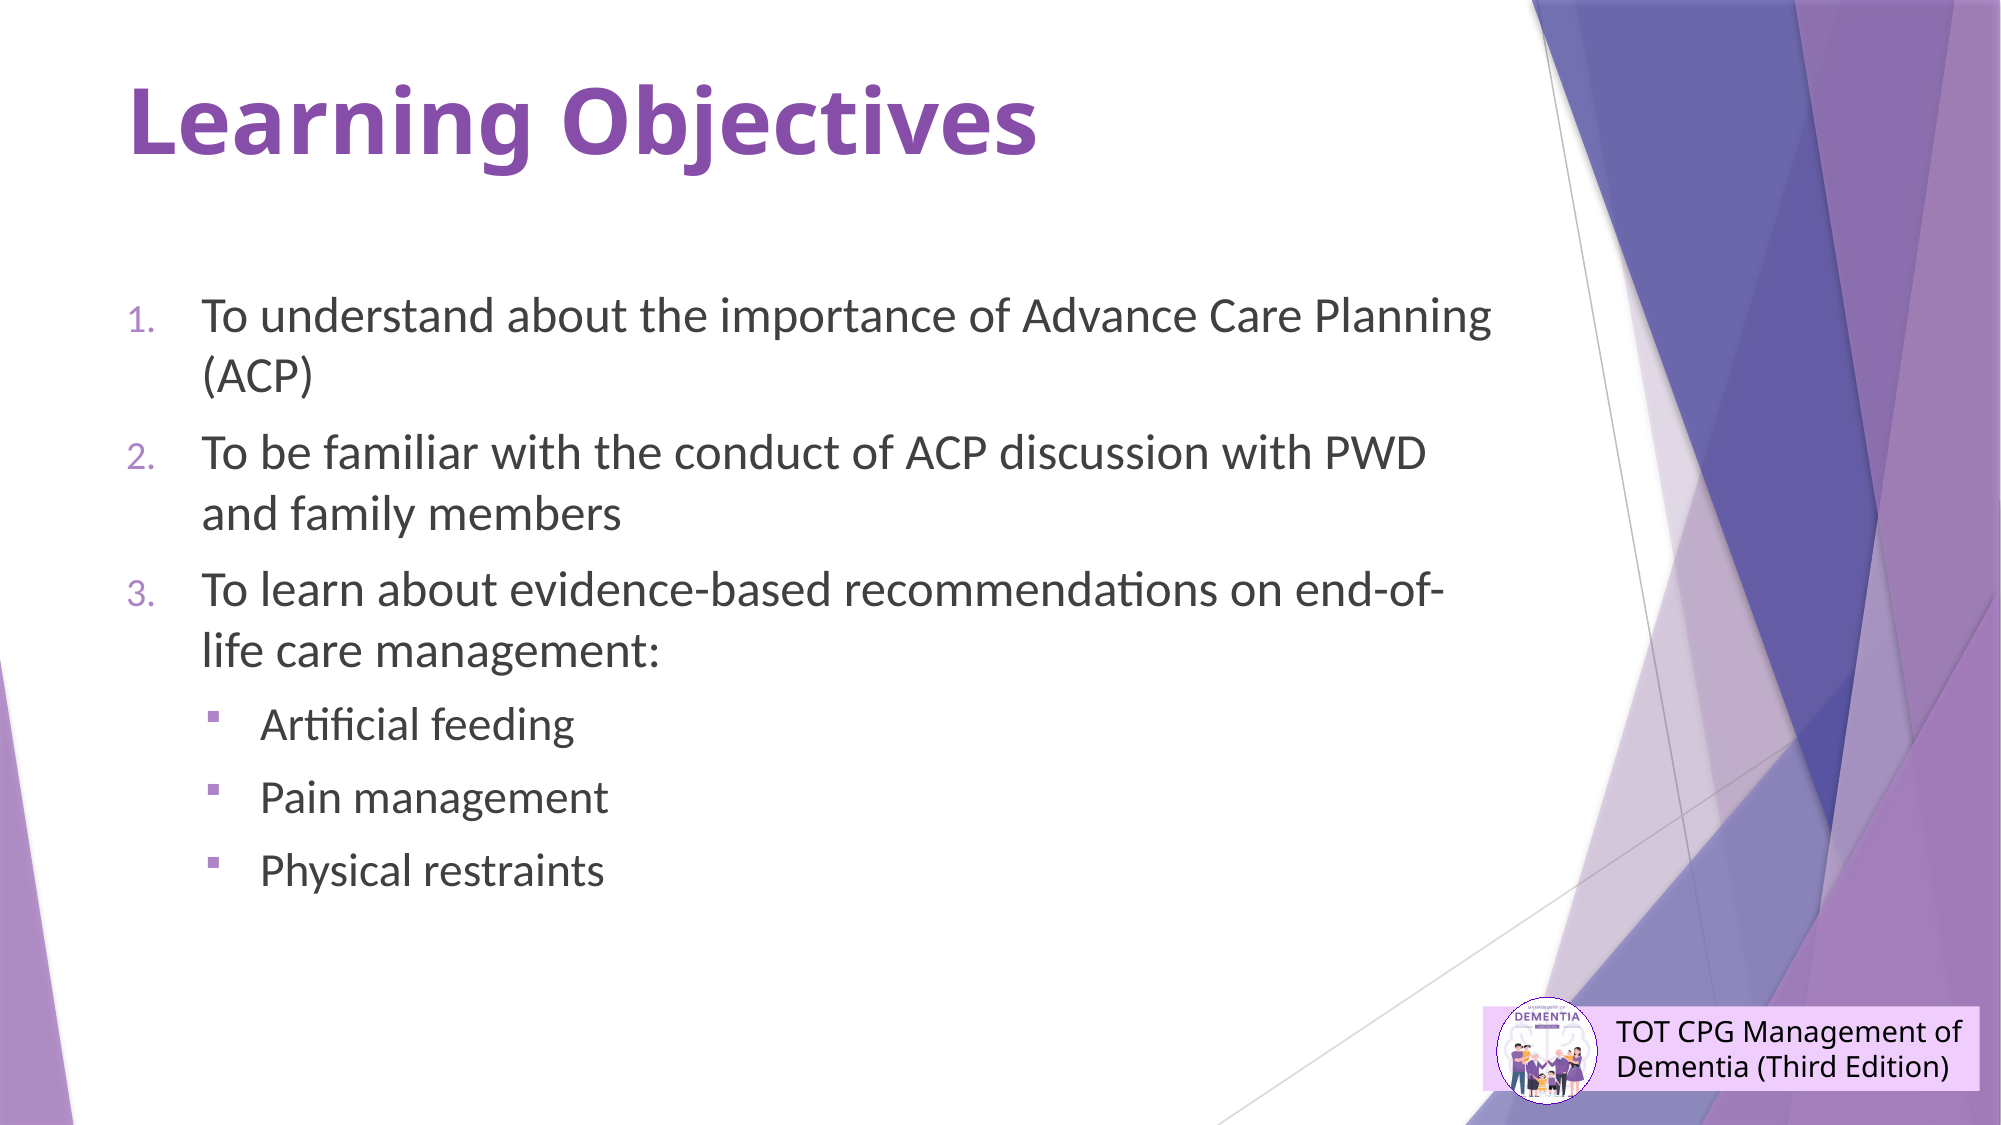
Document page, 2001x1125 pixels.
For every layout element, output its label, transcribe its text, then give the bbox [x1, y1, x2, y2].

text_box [1482, 996, 1981, 1105]
list To understand about the importance of Advance Care Planning (ACP) To be familiar with the conduct of ACP discussion with PWD and family members To learn about evidence-based recommendations on end-of-life care management: Artificial feeding Pain management Physical restraints [111, 273, 1522, 911]
title Learning Objectives [111, 55, 1522, 265]
